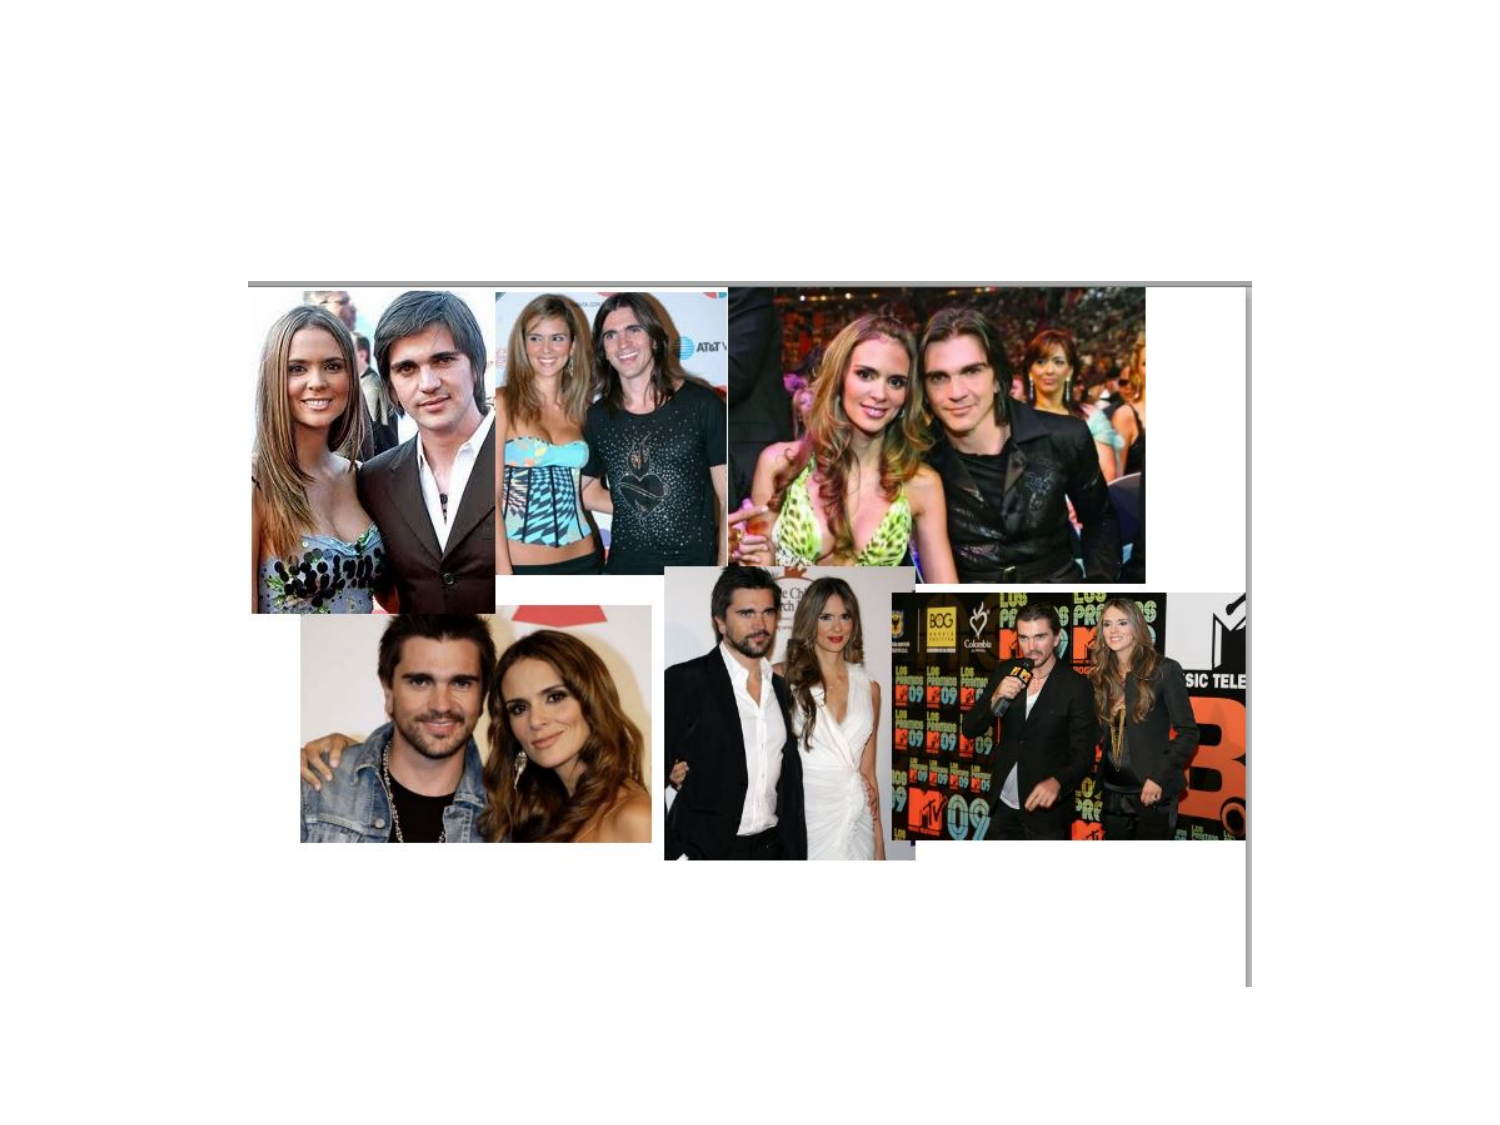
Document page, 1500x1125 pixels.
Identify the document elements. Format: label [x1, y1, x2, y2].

list [247, 280, 1253, 987]
